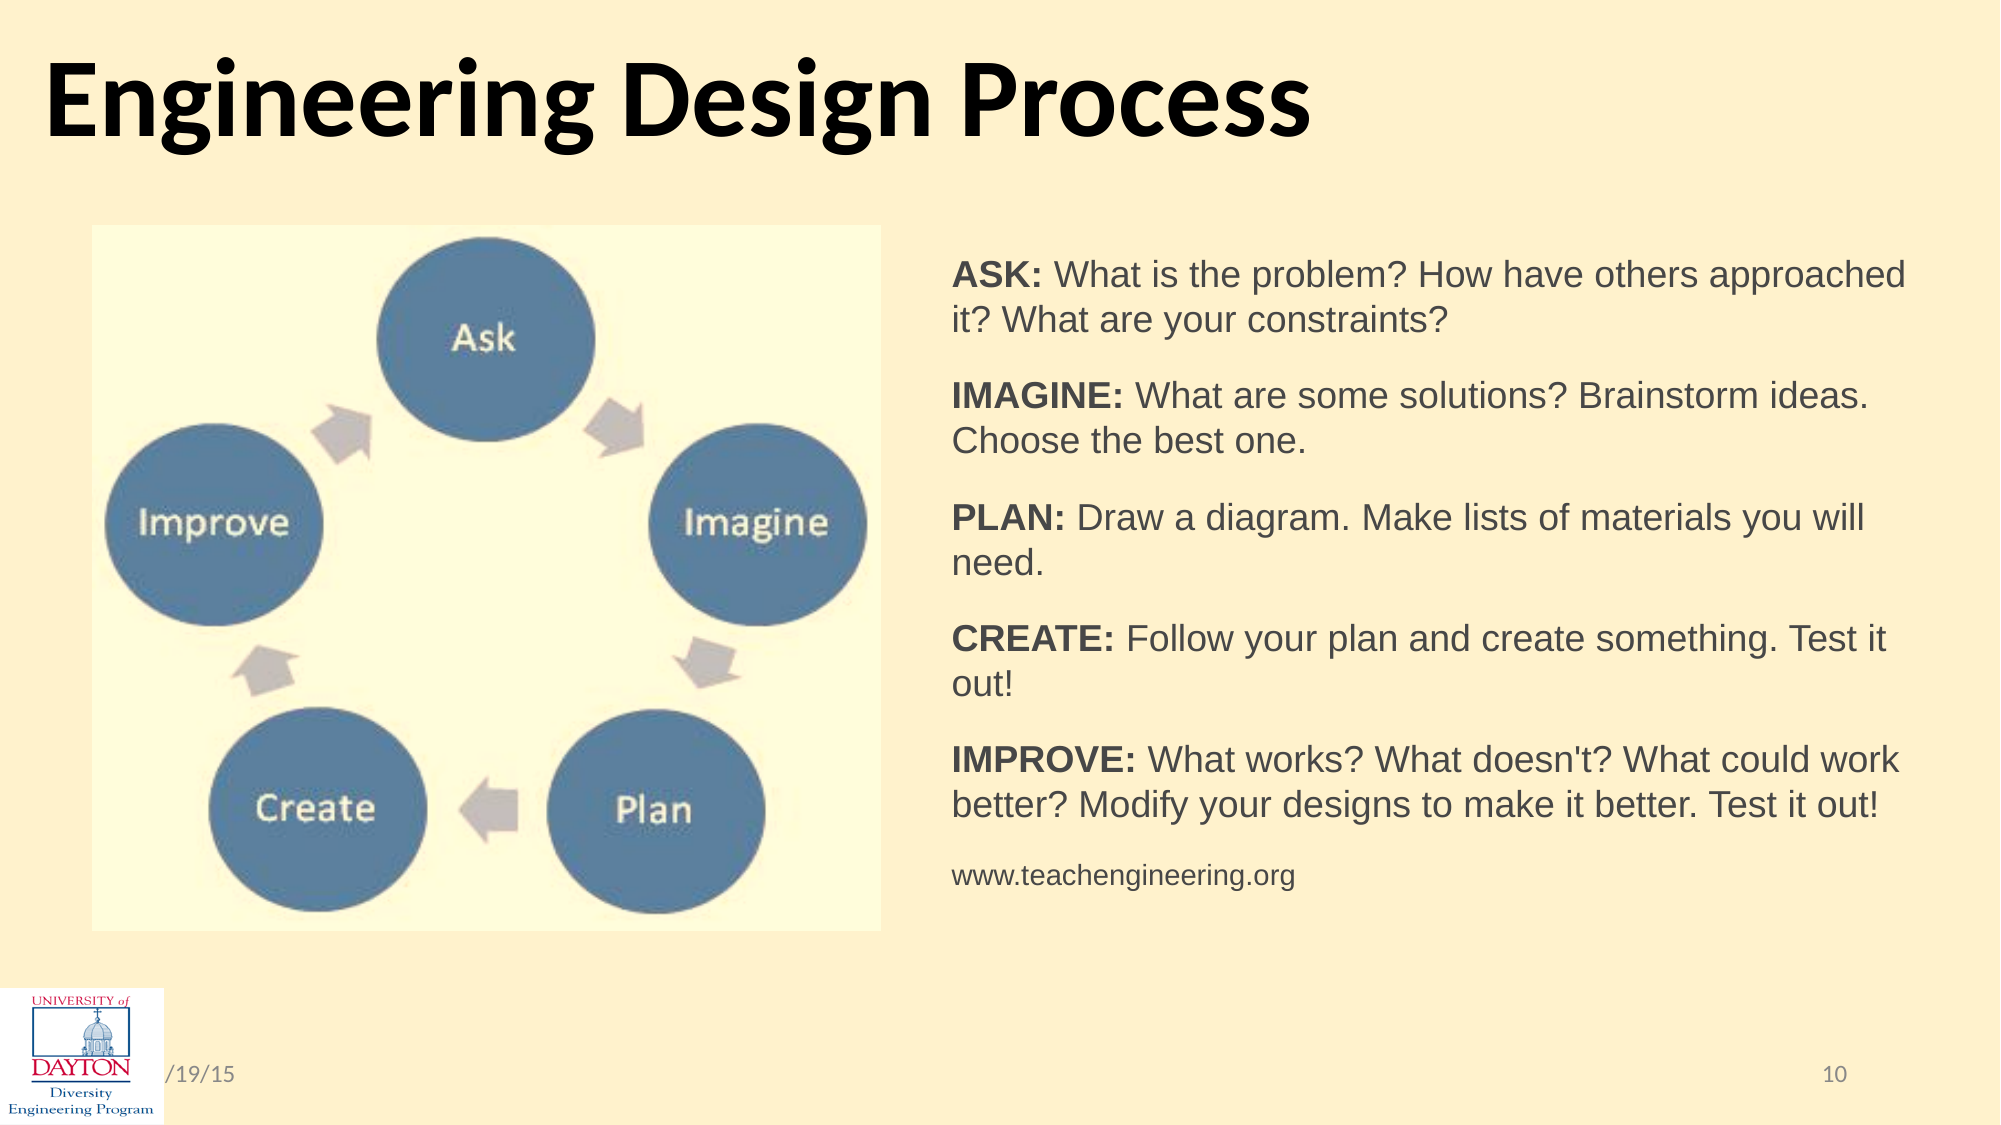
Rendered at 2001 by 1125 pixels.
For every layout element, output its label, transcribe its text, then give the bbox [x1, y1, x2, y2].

picture [0, 988, 165, 1125]
text_box ASK: What is the problem? How have others approached it? What are your constraints? IMAGINE: What are some solutions? Brainstorm ideas. Choose the best one. PLAN: Draw a diagram. Make lists of materials you will need. CREATE: Follow your plan and create something. Test it out! IMPROVE: What works? What doesn't? What could work better? Modify your designs to make it better. Test it out! www.teachengineering.org [936, 242, 1937, 906]
picture [91, 225, 882, 931]
title Engineering Design Process [29, 0, 1755, 209]
